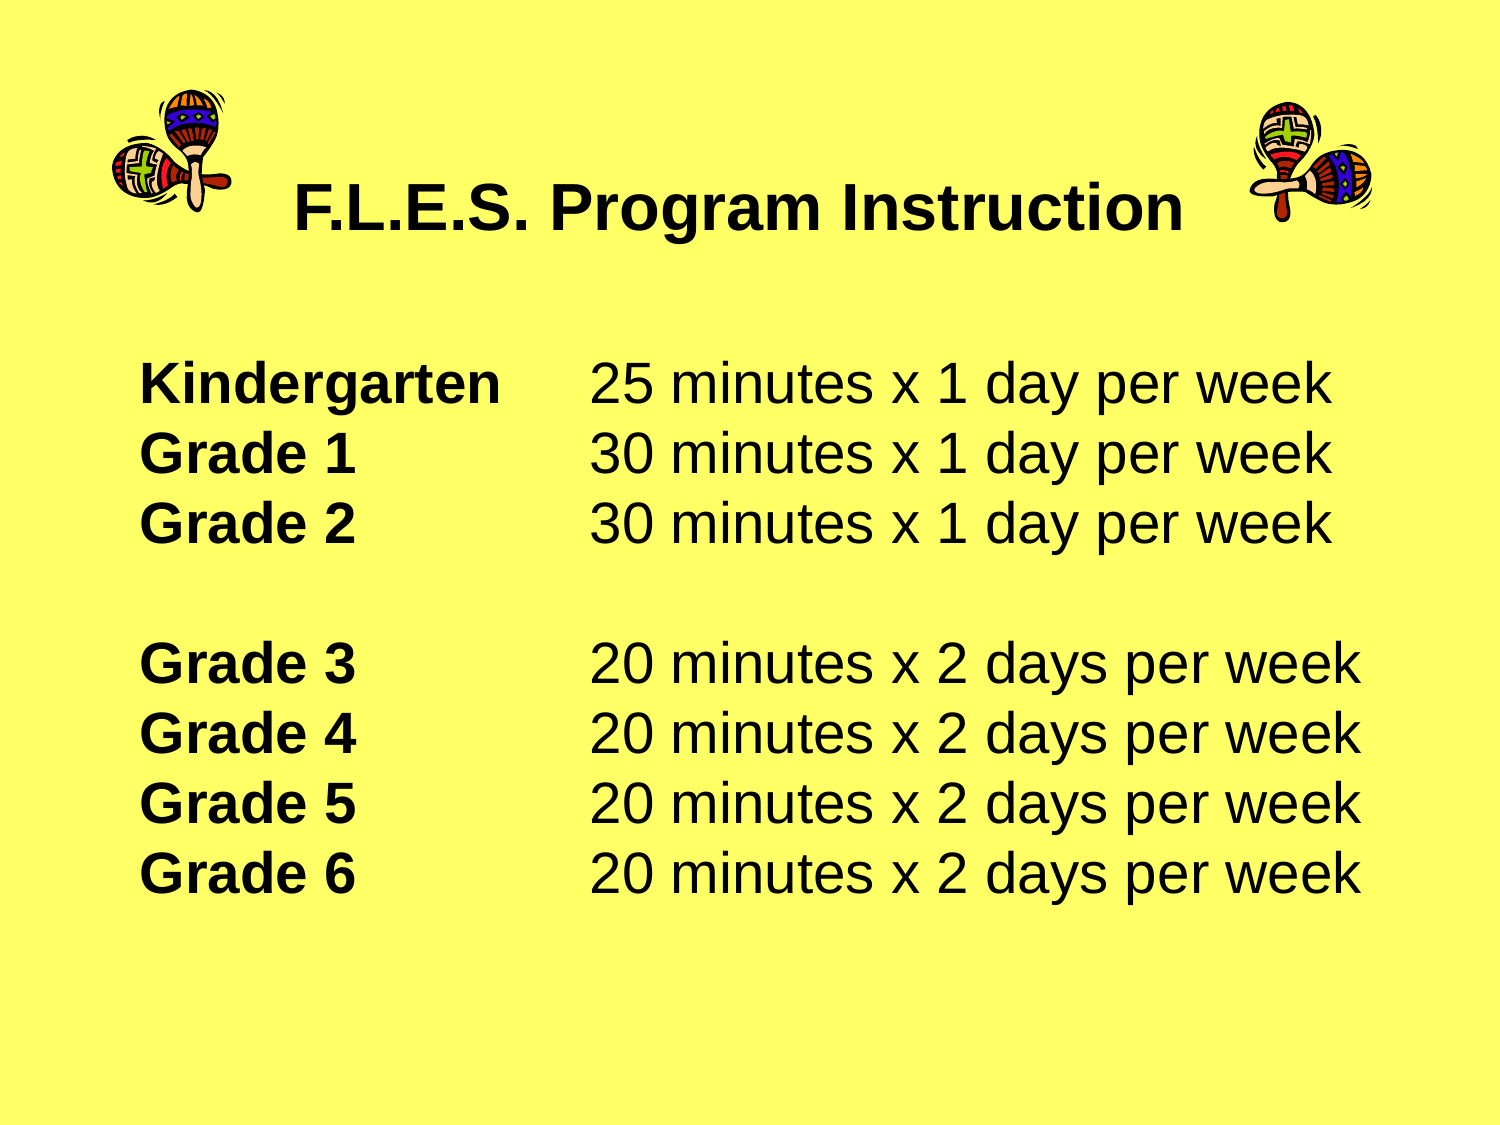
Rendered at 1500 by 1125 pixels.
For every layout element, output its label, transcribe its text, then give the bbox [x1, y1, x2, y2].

picture [1226, 103, 1380, 229]
picture [100, 94, 253, 220]
text_box F.L.E.S. Program Instruction [279, 156, 1202, 252]
text_box Kindergarten 25 minutes x 1 day per week Grade 1 30 minutes x 1 day per week Grade 2 30 minutes x 1 day per week Grade 3 20 minutes x 2 days per week Grade 4 20 minutes x 2 days per week Grade 5 20 minutes x 2 days per week Grade 6 20 minutes x 2 days per week [125, 337, 1450, 983]
